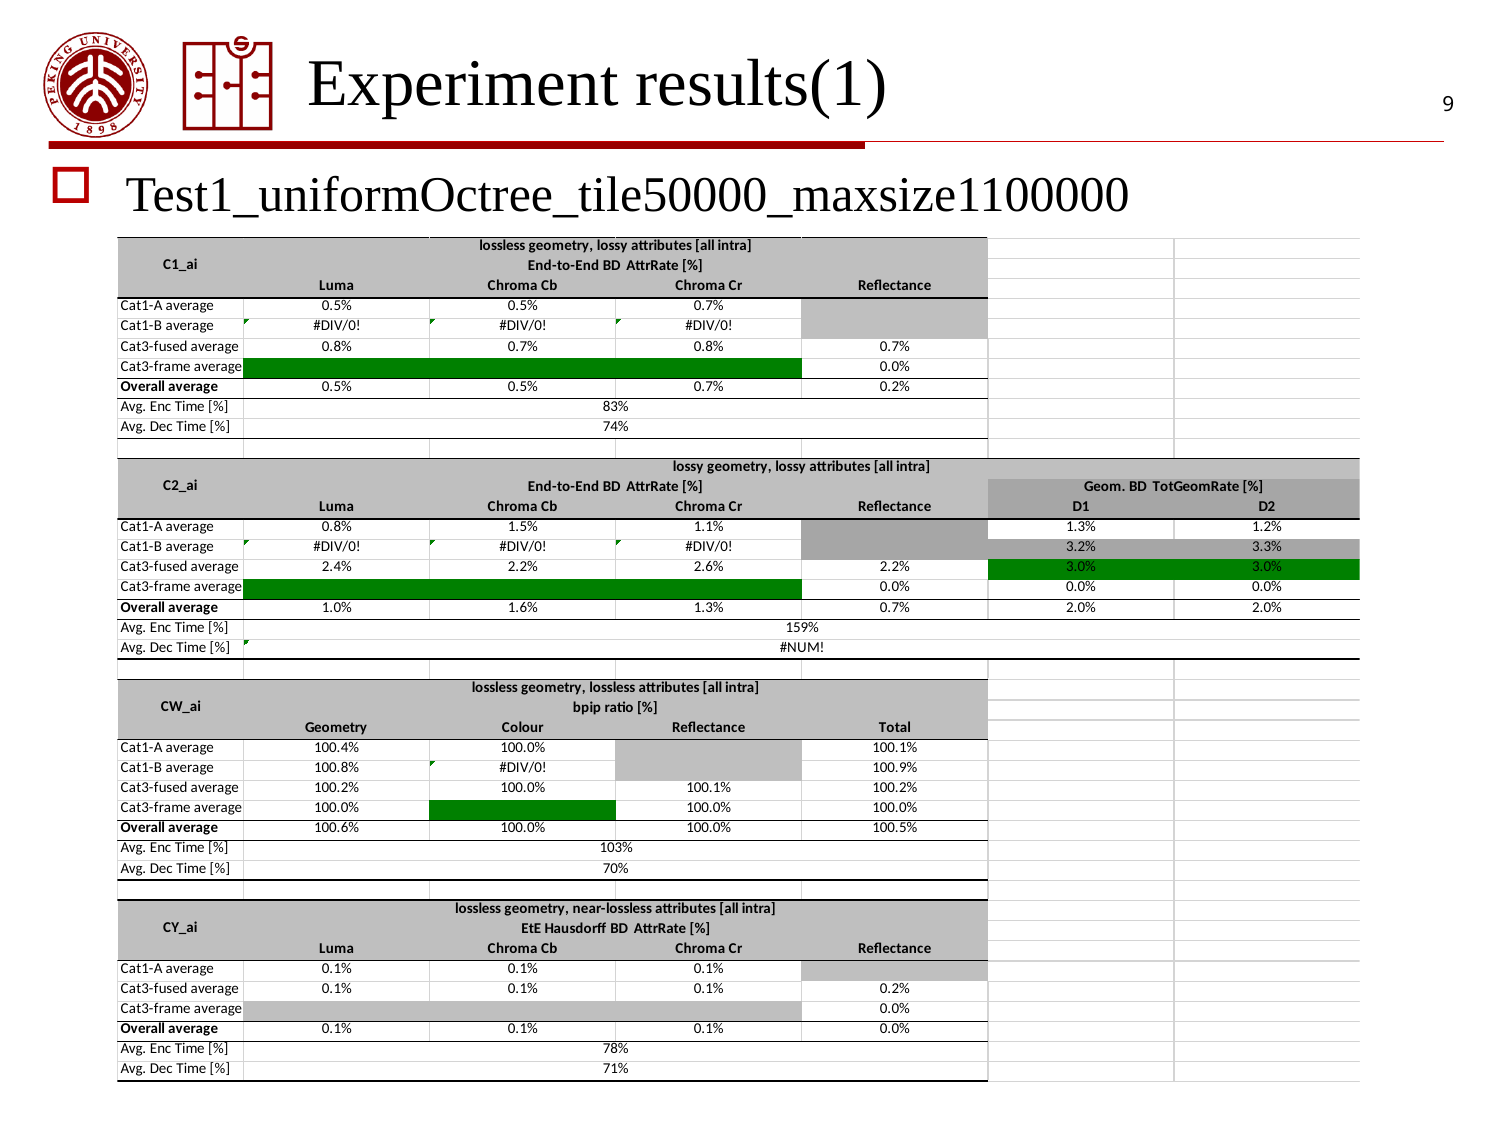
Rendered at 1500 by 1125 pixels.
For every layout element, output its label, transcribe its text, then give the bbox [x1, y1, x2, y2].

title Experiment results(1) [292, 30, 1444, 127]
picture [117, 237, 1361, 1082]
footer 9 [1444, 48, 1469, 127]
picture [41, 30, 275, 139]
text_box Test1_uniformOctree_tile50000_maxsize1100000 [33, 159, 1444, 1068]
